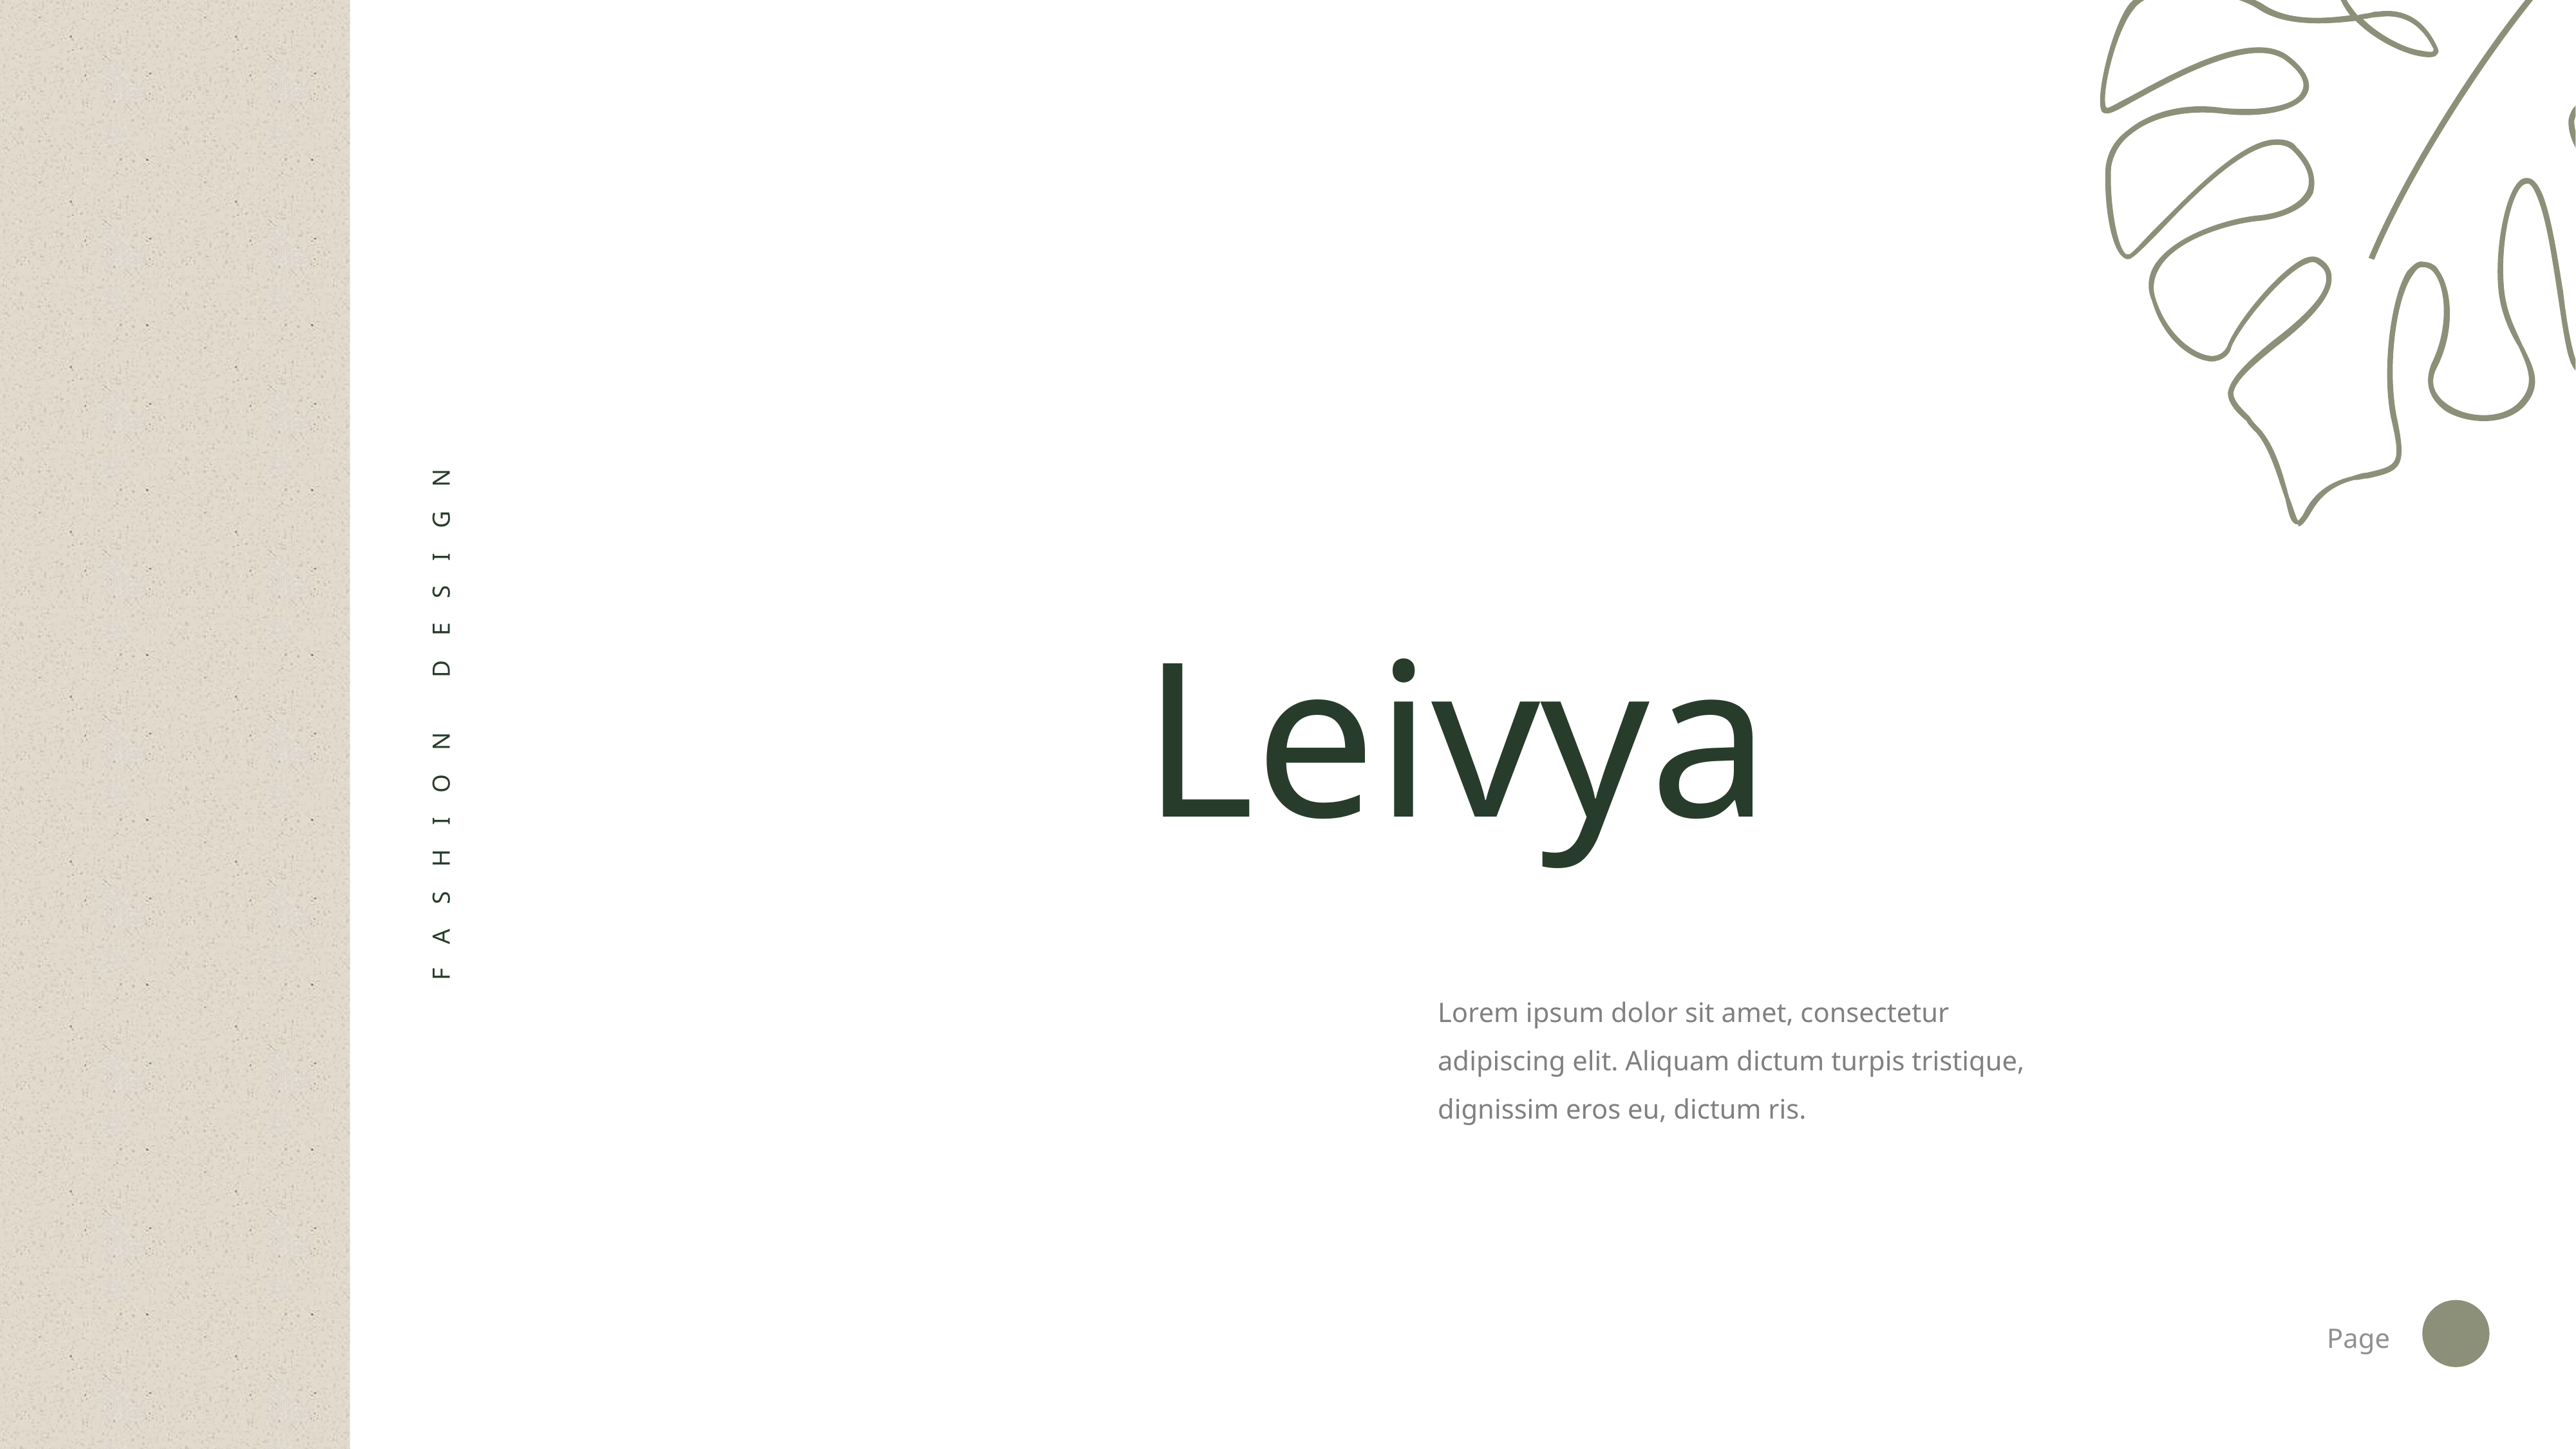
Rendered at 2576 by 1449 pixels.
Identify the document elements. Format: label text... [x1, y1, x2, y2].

list Leivya [1313, 597, 2053, 867]
list FASHION DESIGN [406, 336, 460, 1113]
list Lorem ipsum dolor sit amet, consectetur adipiscing elit. Aliquam dictum turpis tristique, dignissim eros eu, dictum ris. [1428, 974, 2072, 1132]
text_box [2441, 1299, 2471, 1303]
text_box [0, 0, 351, 1449]
slide_number 14 [2418, 1303, 2491, 1356]
slide_number Page [2317, 1303, 2418, 1356]
picture [519, 242, 1313, 1240]
text_box [2100, 0, 2576, 527]
text_box [2430, 1356, 2482, 1368]
